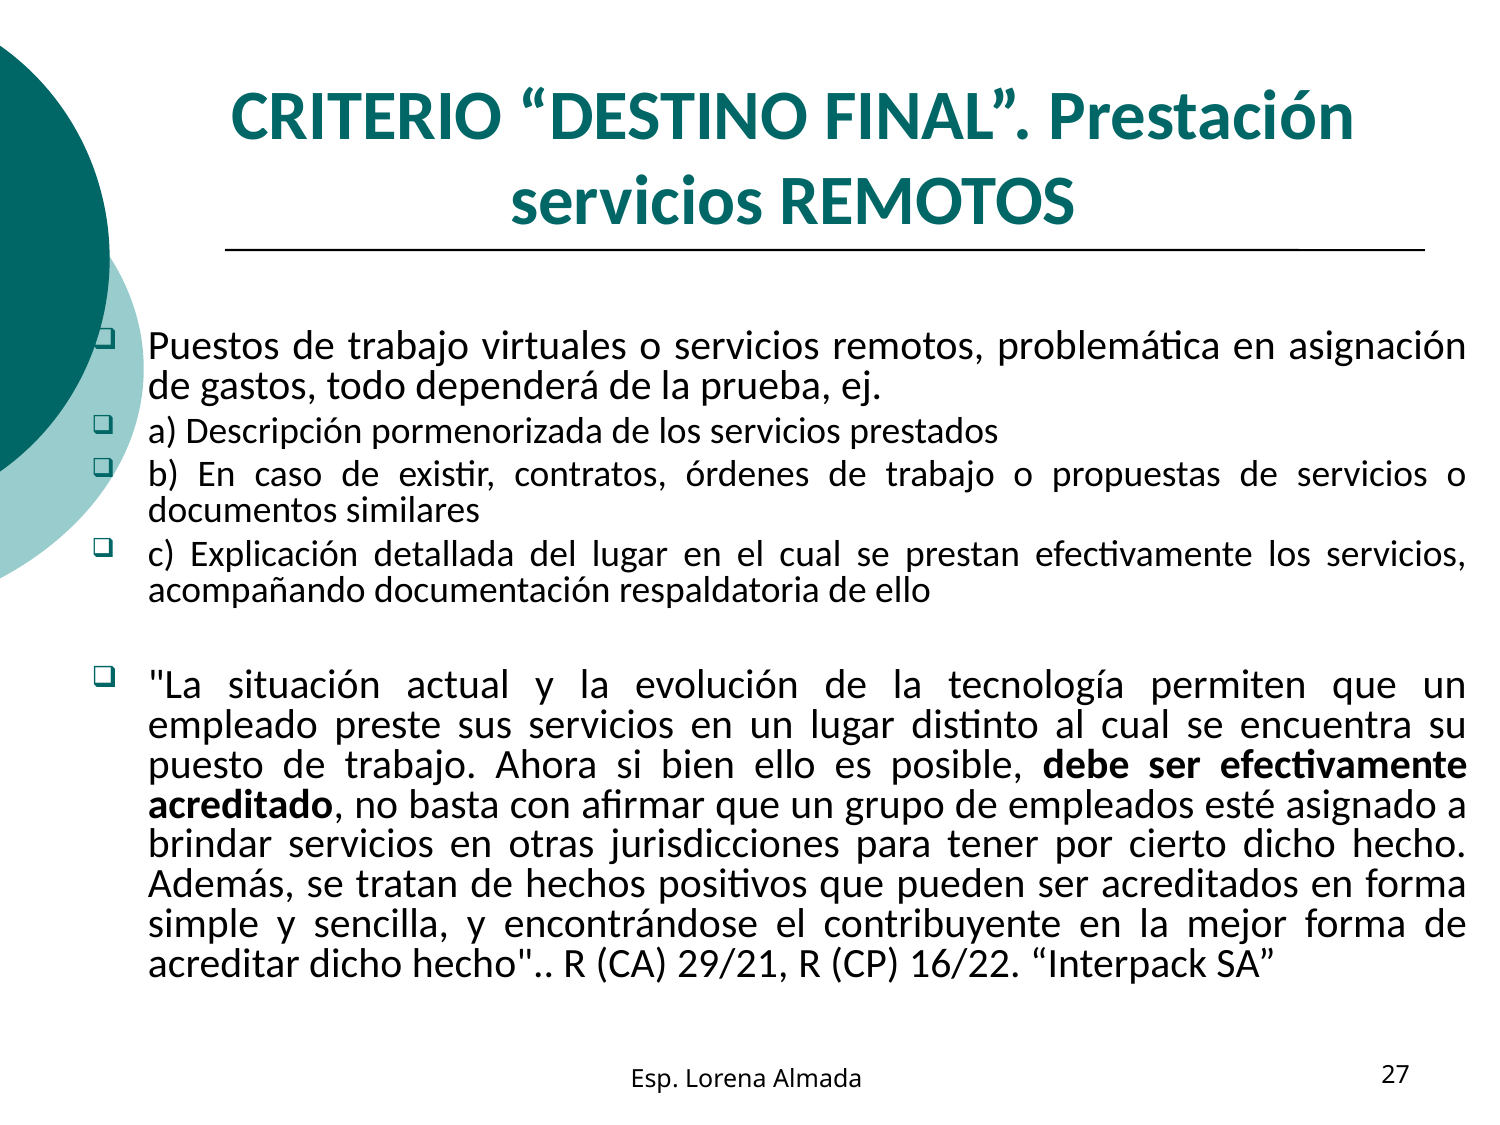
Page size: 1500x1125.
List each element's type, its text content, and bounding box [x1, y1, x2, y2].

list Puestos de trabajo virtuales o servicios remotos, problemática en asignación de gastos, todo dependerá de la prueba, ej. a) Descripción pormenorizada de los servicios prestados b) En caso de existir, contratos, órdenes de trabajo o propuestas de servicios o documentos similares c) Explicación detallada del lugar en el cual se prestan efectivamente los servicios, acompañando documentación respaldatoria de ello "La situación actual y la evolución de la tecnología permiten que un empleado preste sus servicios en un lugar distinto al cual se encuentra su puesto de trabajo. Ahora si bien ello es posible, debe ser efectivamente acreditado, no basta con afirmar que un grupo de empleados esté asignado a brindar servicios en otras jurisdicciones para tener por cierto dicho hecho. Además, se tratan de hechos positivos que pueden ser acreditados en forma simple y sencilla, y encontrándose el contribuyente en la mejor forma de acreditar dicho hecho".. R (CA) 29/21, R (CP) 16/22. “Interpack SA” [76, 208, 1483, 991]
slide_number 27 [1074, 1024, 1426, 1101]
footer Esp. Lorena Almada [512, 1024, 988, 1101]
title CRITERIO “DESTINO FINAL”. Prestación servicios REMOTOS [105, 58, 1482, 208]
